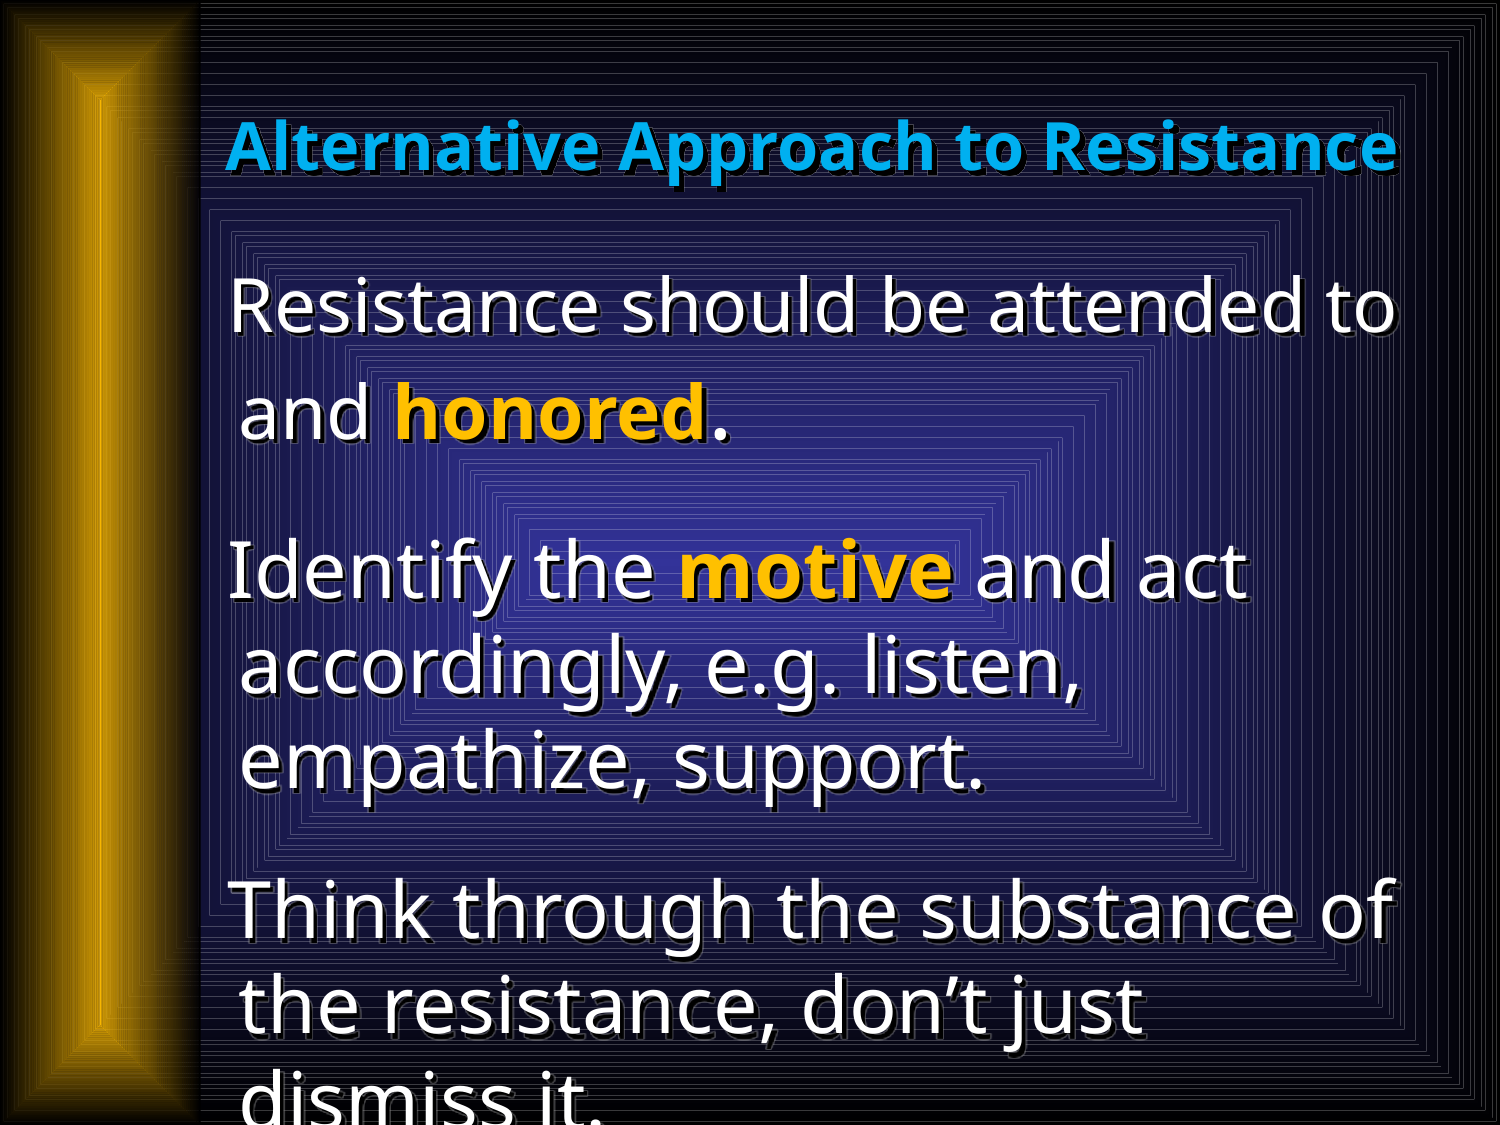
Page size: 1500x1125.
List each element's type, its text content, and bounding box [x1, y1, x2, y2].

title Alternative Approach to Resistance [74, 49, 1500, 239]
list Resistance should be attended to and honored. Identify the motive and act accordingly, e.g. listen, empathize, support. Think through the substance of the resistance, don’t just dismiss it. [212, 250, 1438, 1125]
